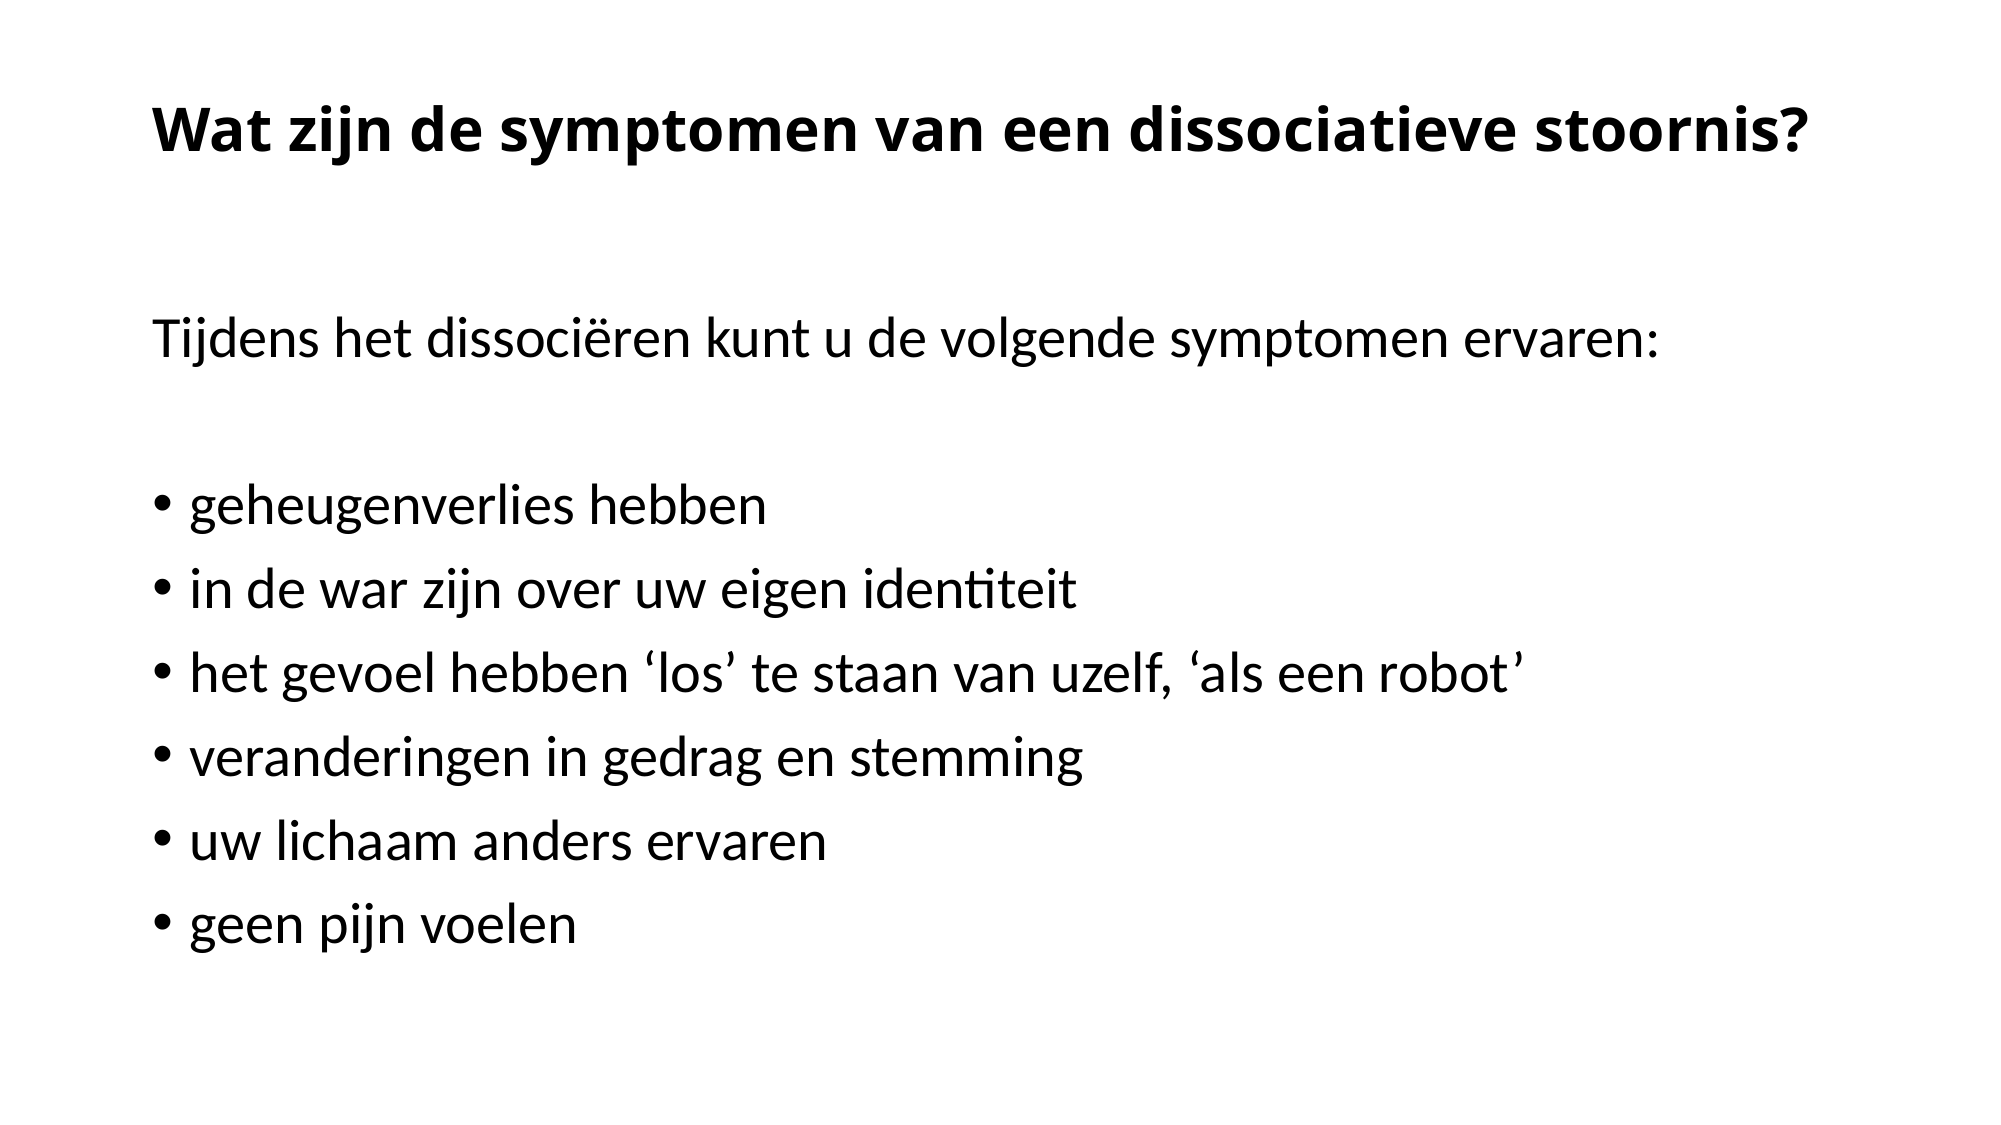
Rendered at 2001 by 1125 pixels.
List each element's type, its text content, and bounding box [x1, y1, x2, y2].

list Tijdens het dissociëren kunt u de volgende symptomen ervaren: geheugenverlies hebben in de war zijn over uw eigen identiteit het gevoel hebben ‘los’ te staan van uzelf, ‘als een robot’ veranderingen in gedrag en stemming uw lichaam anders ervaren geen pijn voelen [137, 299, 1863, 1014]
title Wat zijn de symptomen van een dissociatieve stoornis? [137, 59, 1863, 278]
